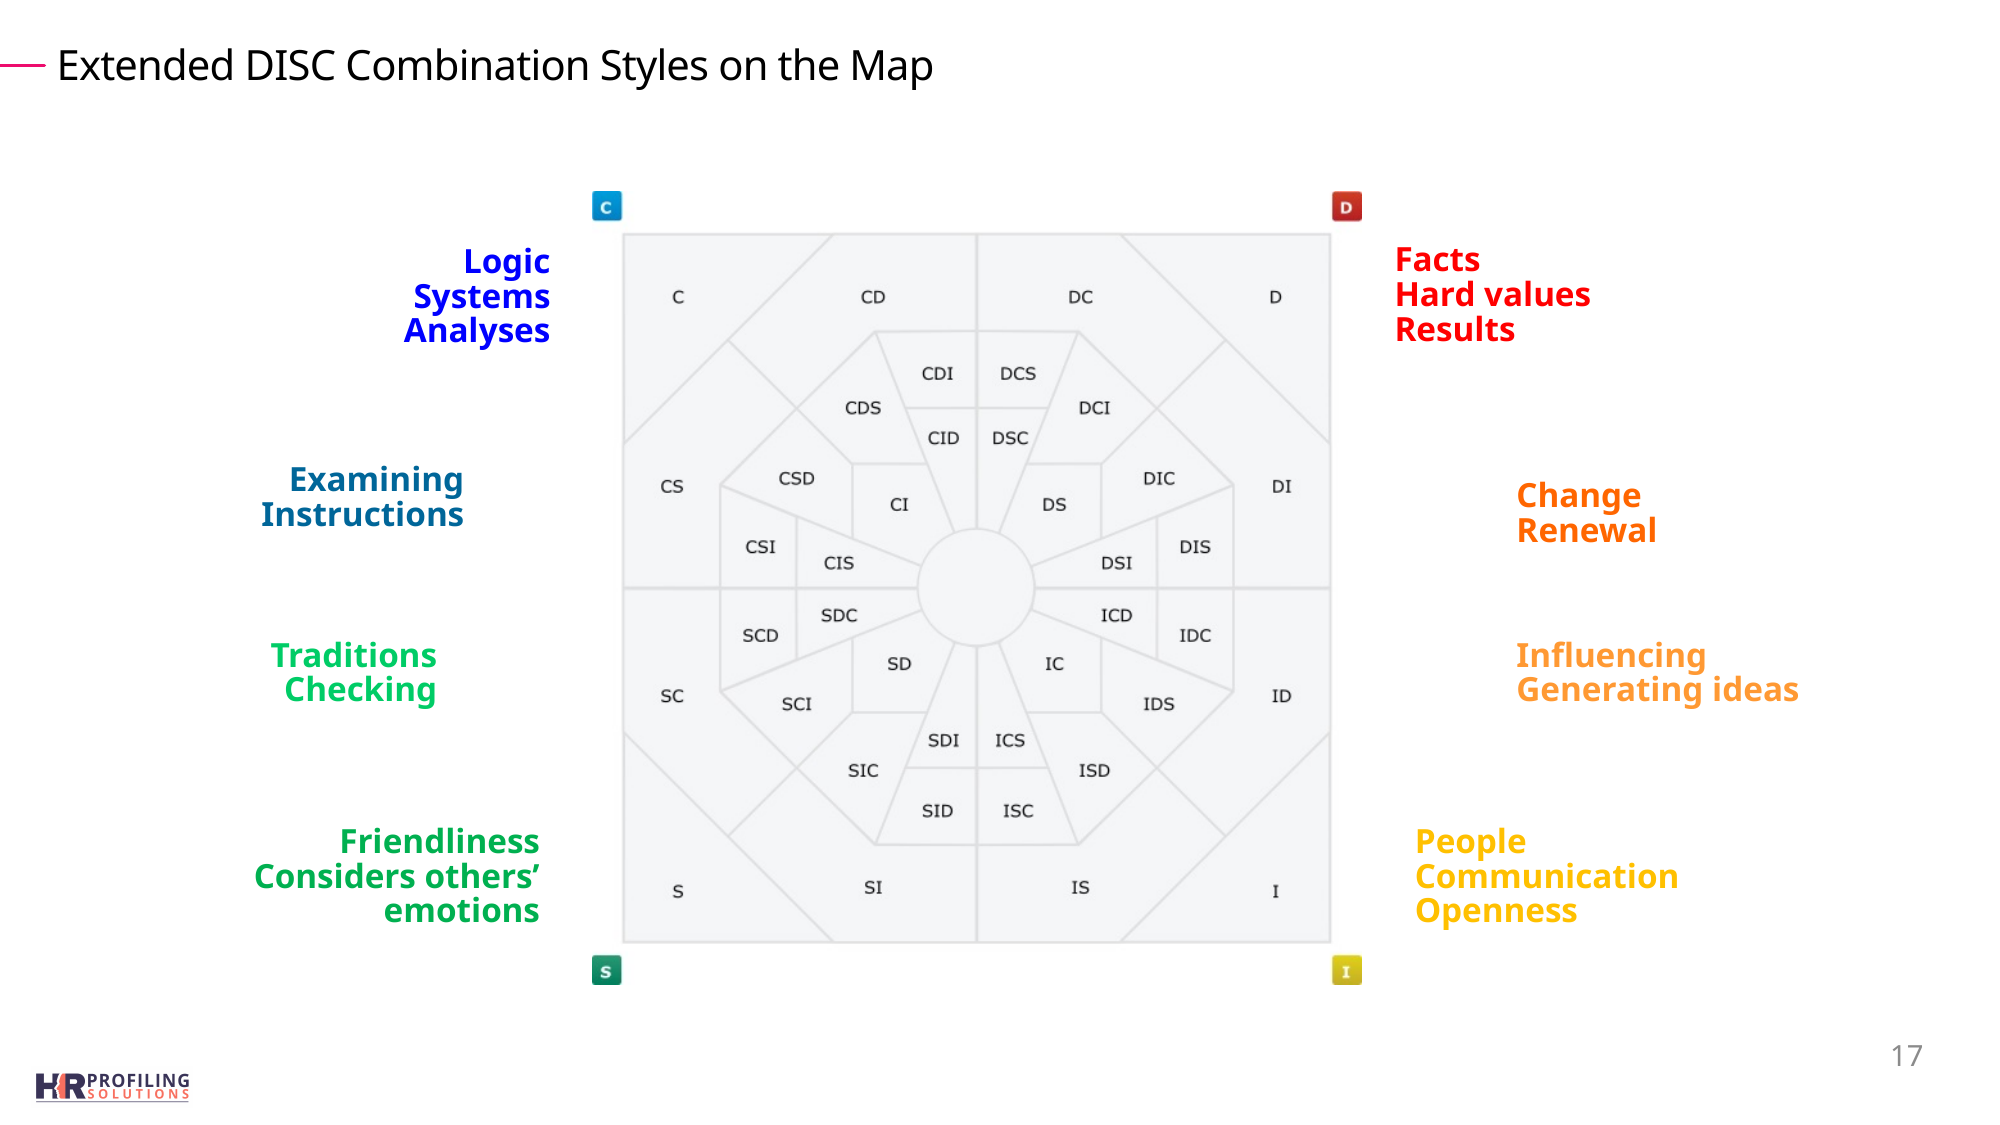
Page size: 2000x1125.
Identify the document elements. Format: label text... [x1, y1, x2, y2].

picture [591, 191, 1362, 985]
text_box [208, 247, 591, 935]
title Extended DISC Combination Styles on the Map [44, 37, 1939, 96]
picture [600, 201, 611, 216]
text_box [1362, 247, 1842, 935]
slide_number 17 [1749, 1027, 1939, 1088]
picture [31, 1066, 193, 1108]
